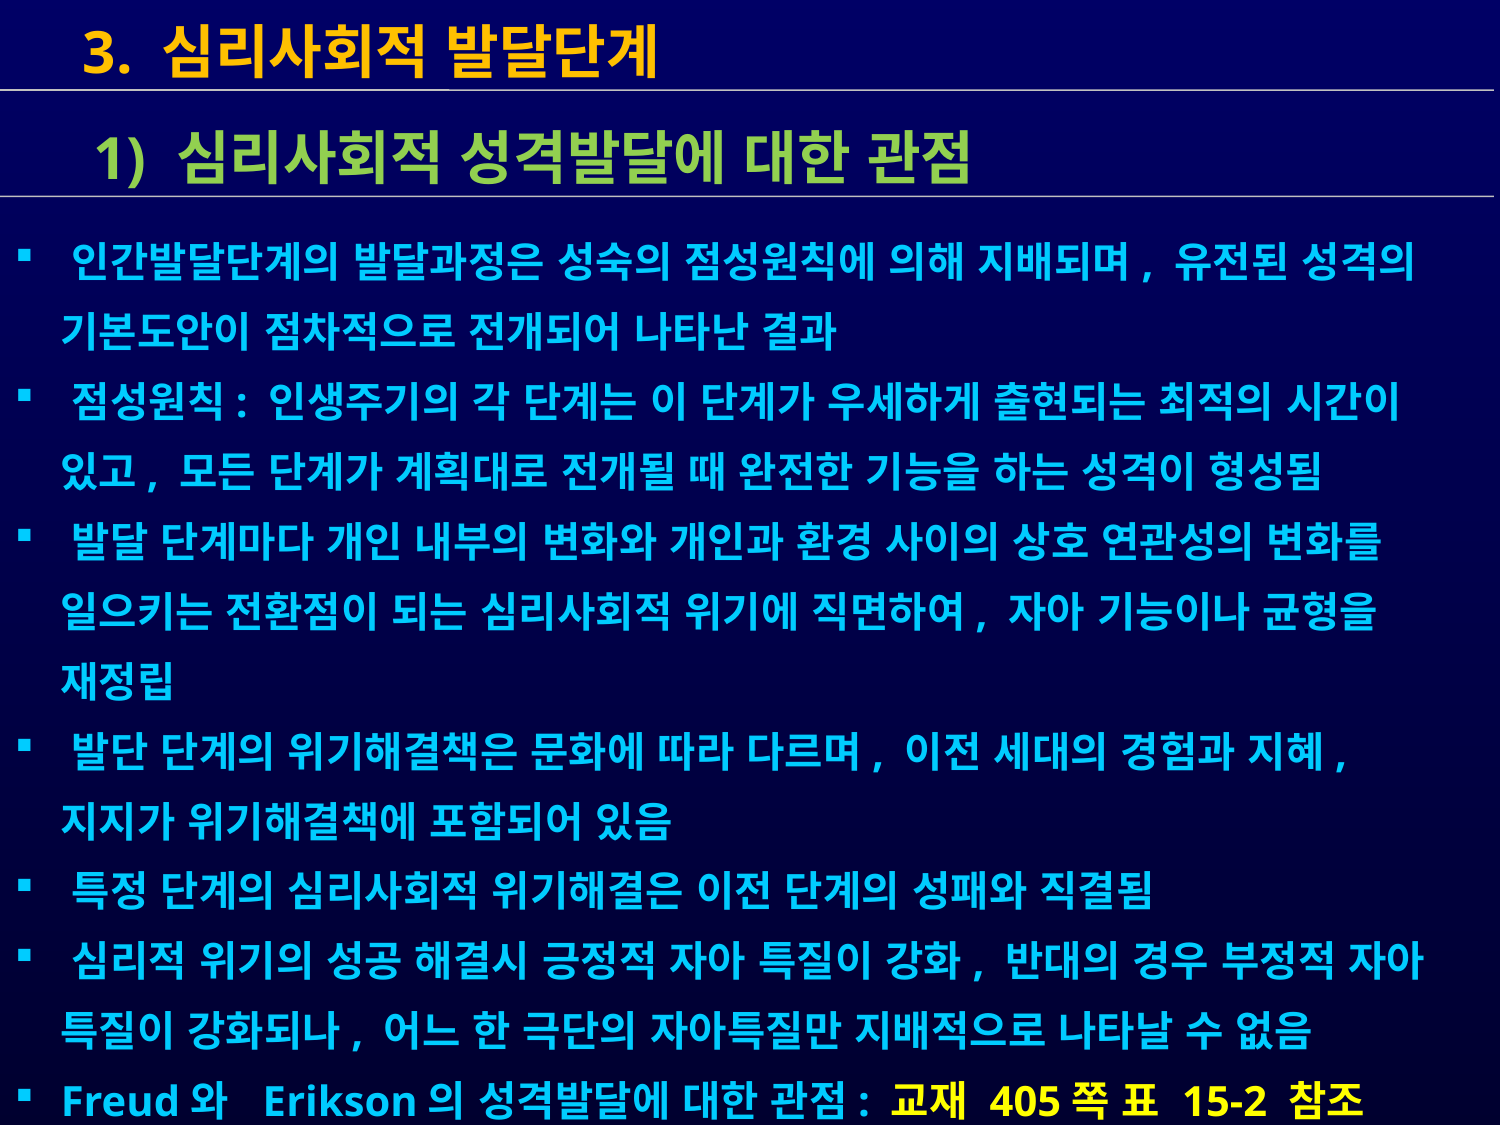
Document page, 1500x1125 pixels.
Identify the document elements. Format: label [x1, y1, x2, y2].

text_box [0, 6, 1500, 1125]
